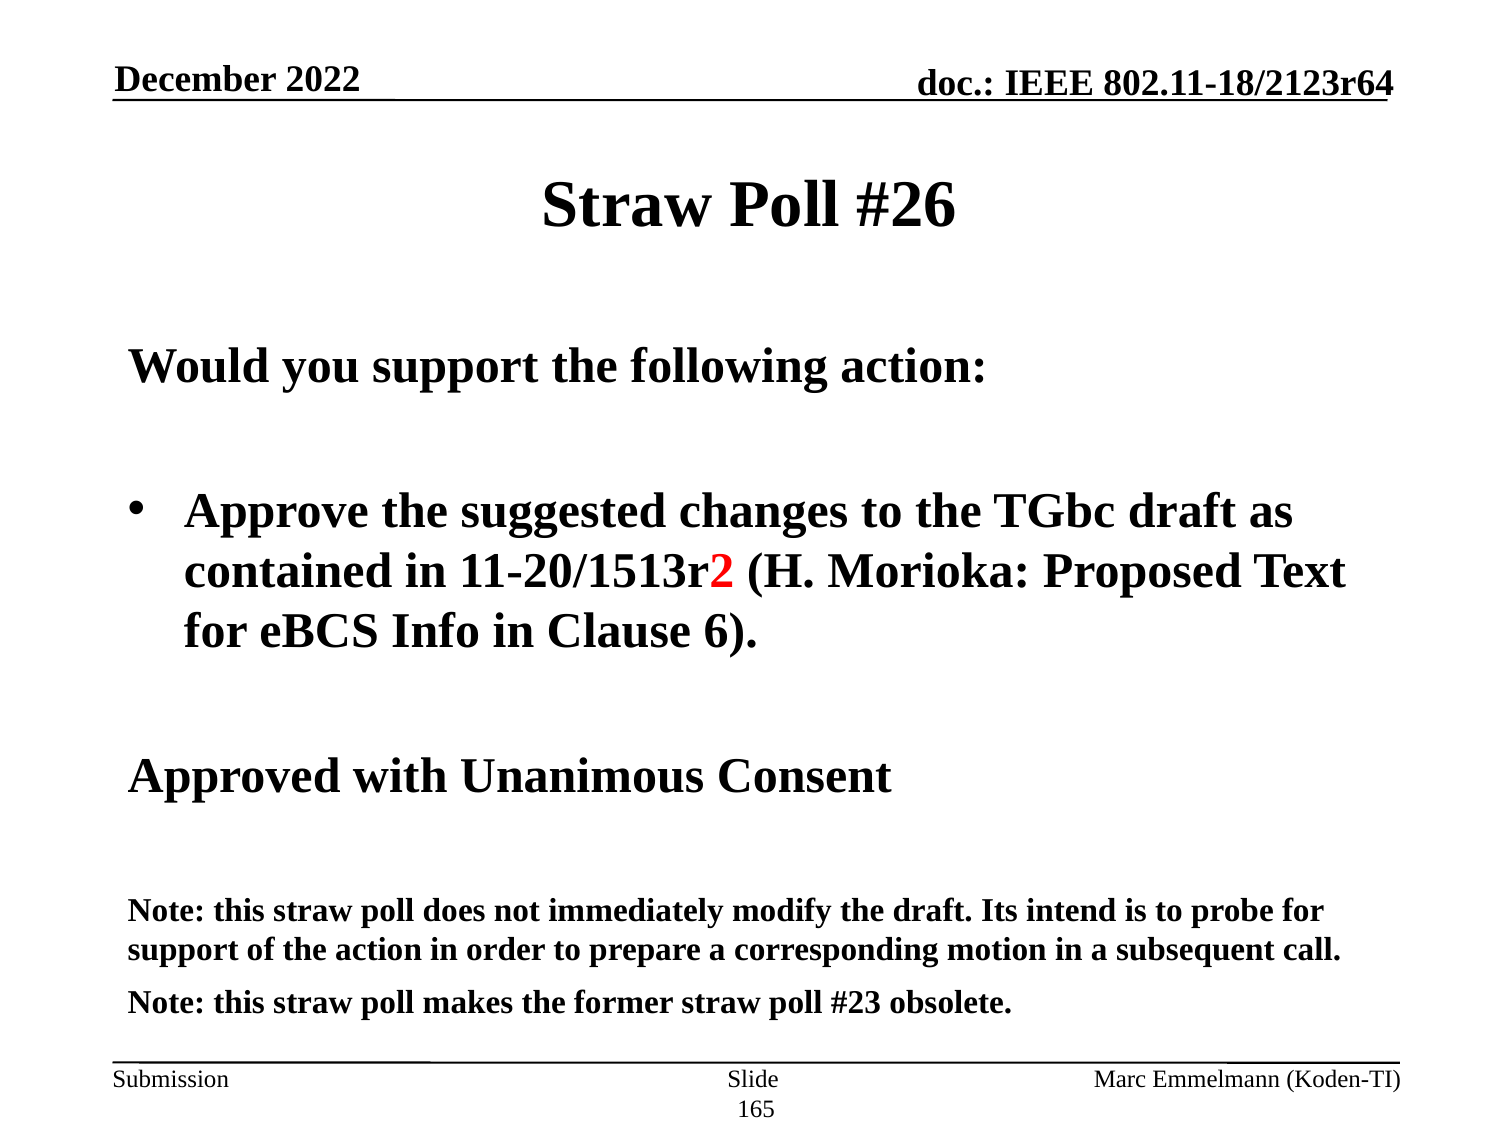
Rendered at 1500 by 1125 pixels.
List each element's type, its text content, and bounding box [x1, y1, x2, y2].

slide_number Slide 165 [712, 1061, 800, 1123]
footer Marc Emmelmann (Koden-TI) [878, 1061, 1402, 1093]
title Straw Poll #26 [112, 112, 1388, 288]
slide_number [114, 54, 423, 100]
list Would you support the following action: Approve the suggested changes to the TGbc draft as contained in 11-20/1513r2 (H. Morioka: Proposed Text for eBCS Info in Clause 6). Approved with Unanimous Consent Note: this straw poll does not immediately modify the draft. Its intend is to probe for support of the action in order to prepare a corresponding motion in a subsequent call. Note: this straw poll makes the former straw poll #23 obsolete. [112, 324, 1388, 1000]
